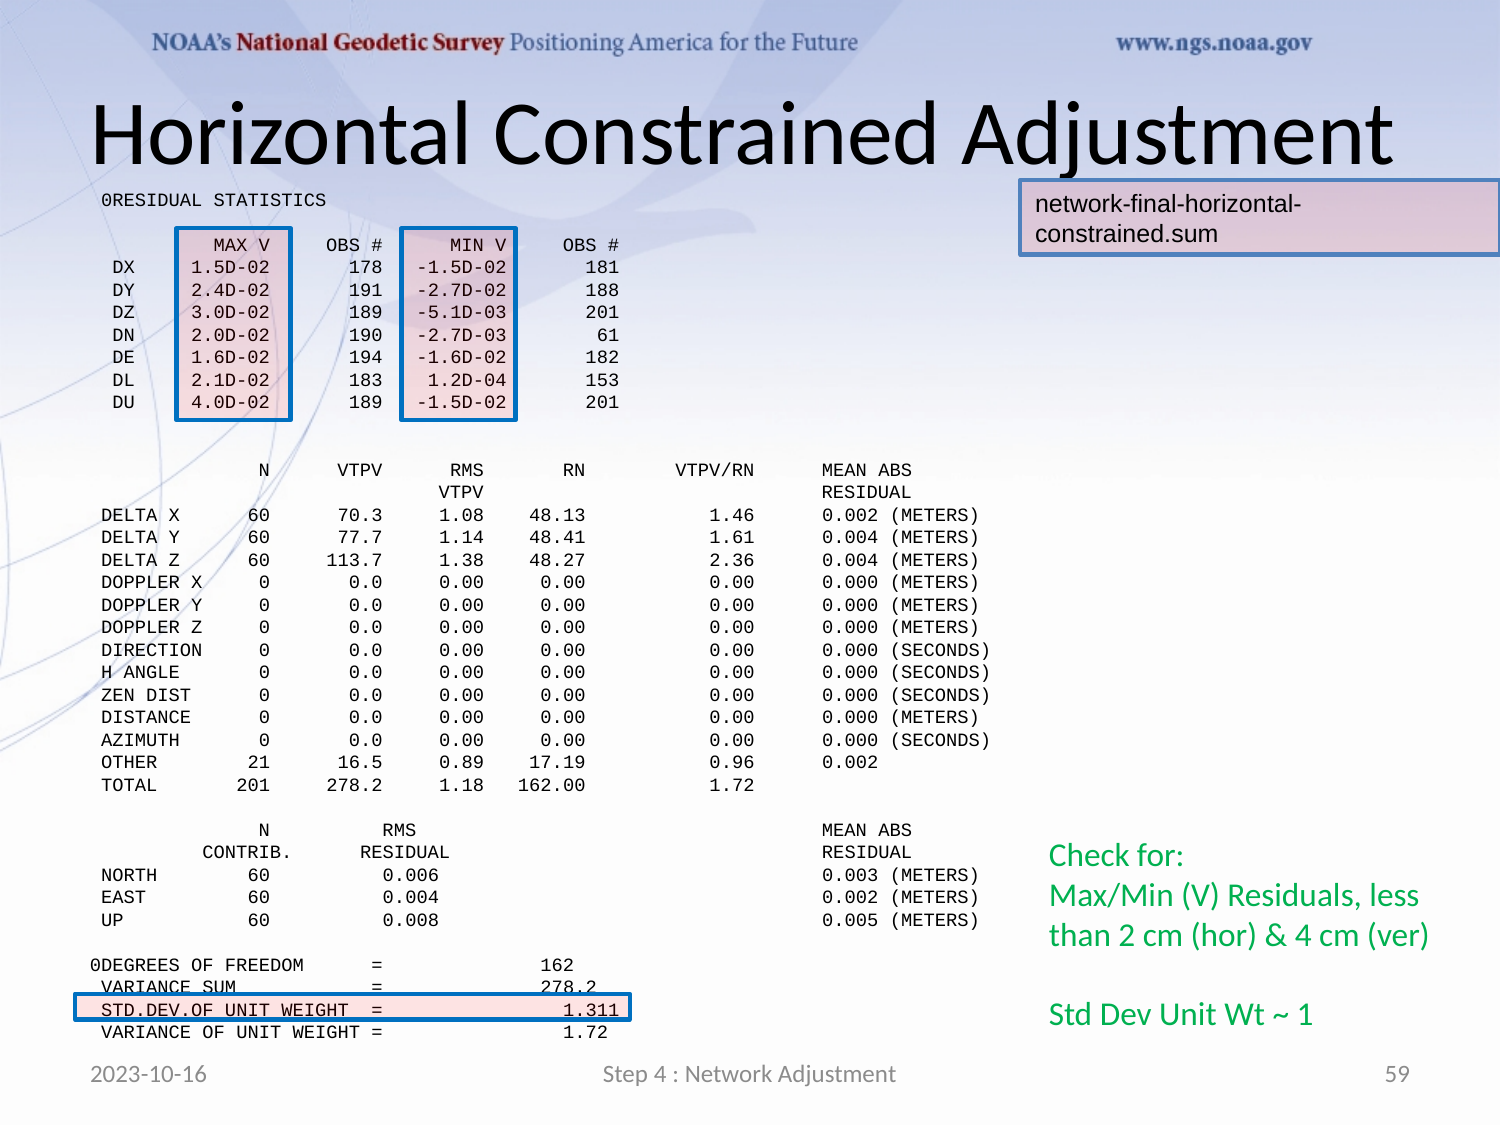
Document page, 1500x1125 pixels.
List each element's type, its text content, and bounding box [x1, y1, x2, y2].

text_box [399, 226, 518, 422]
text_box [73, 992, 632, 1022]
slide_number 59 [1074, 1050, 1425, 1103]
footer Step 4 : Network Adjustment [512, 1050, 988, 1103]
text_box [174, 226, 293, 422]
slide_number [75, 1050, 425, 1103]
text_box 0RESIDUAL STATISTICS MAX V OBS # MIN V OBS # DX 1.5D-02 178 -1.5D-02 181 DY 2.4D-02 191 -2.7D-02 188 DZ 3.0D-02 189 -5.1D-03 201 DN 2.0D-02 190 -2.7D-03 61 DE 1.6D-02 194 -1.6D-02 182 DL 2.1D-02 183 1.2D-04 153 DU 4.0D-02 189 -1.5D-02 201 N VTPV RMS RN VTPV/RN MEAN ABS VTPV RESIDUAL DELTA X 60 70.3 1.08 48.13 1.46 0.002 (METERS) DELTA Y 60 77.7 1.14 48.41 1.61 0.004 (METERS) DELTA Z 60 113.7 1.38 48.27 2.36 0.004 (METERS) DOPPLER X 0 0.0 0.00 0.00 0.00 0.000 (METERS) DOPPLER Y 0 0.0 0.00 0.00 0.00 0.000 (METERS) DOPPLER Z 0 0.0 0.00 0.00 0.00 0.000 (METERS) DIRECTION 0 0.0 0.00 0.00 0.00 0.000 (SECONDS) H ANGLE 0 0.0 0.00 0.00 0.00 0.000 (SECONDS) ZEN DIST 0 0.0 0.00 0.00 0.00 0.000 (SECONDS) DISTANCE 0 0.0 0.00 0.00 0.00 0.000 (METERS) AZIMUTH 0 0.0 0.00 0.00 0.00 0.000 (SECONDS) OTHER 21 16.5 0.89 17.19 0.96 0.002 TOTAL 201 278.2 1.18 162.00 1.72 N RMS MEAN ABS CONTRIB. RESIDUAL RESIDUAL NORTH 60 0.006 0.003 (METERS) EAST 60 0.004 0.002 (METERS) UP 60 0.008 0.005 (METERS) 0DEGREES OF FREEDOM = 162 VARIANCE SUM = 278.2 STD.DEV.OF UNIT WEIGHT = 1.311 VARIANCE OF UNIT WEIGHT = 1.72 [74, 179, 1425, 1050]
picture [0, 0, 1500, 1125]
title Horizontal Constrained Adjustment [74, 74, 1426, 179]
text_box network-final-horizontal-constrained.sum [1020, 179, 1500, 255]
text_box Check for: Max/Min (V) Residuals, less than 2 cm (hor) & 4 cm (ver) Std Dev Unit Wt ~ 1 [1034, 825, 1487, 1040]
